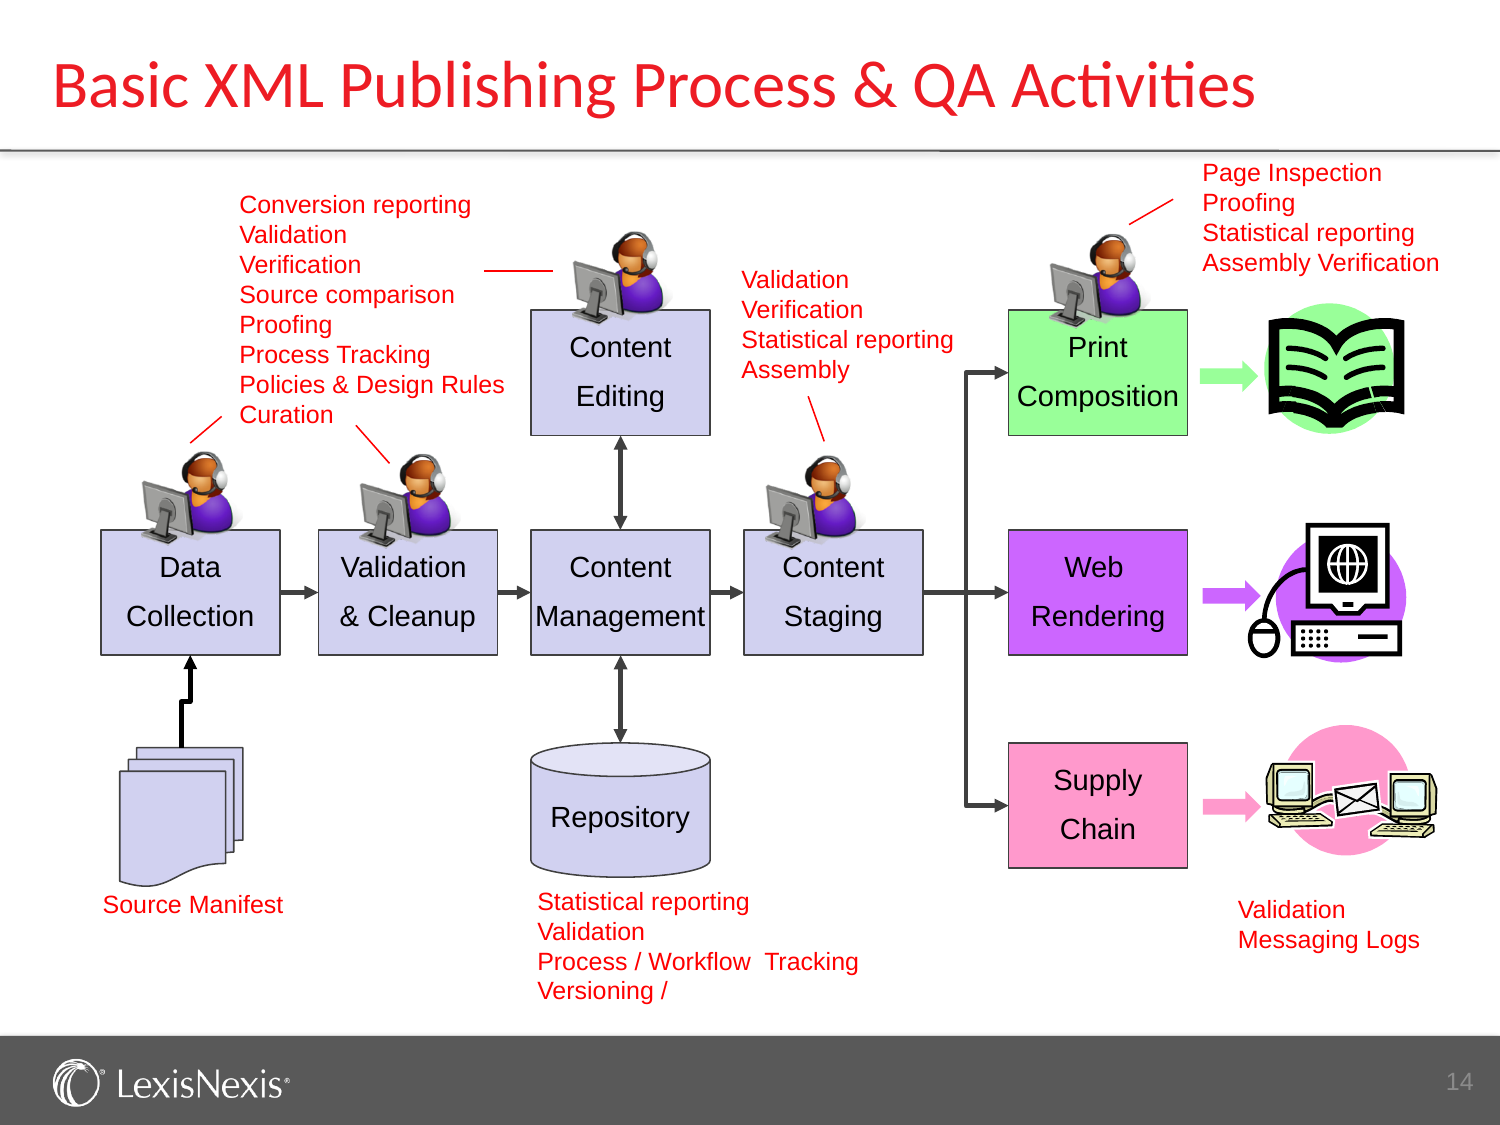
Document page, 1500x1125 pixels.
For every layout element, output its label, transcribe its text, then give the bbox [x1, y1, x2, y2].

text_box [119, 747, 243, 880]
picture [1045, 225, 1151, 331]
text_box Statistical reporting Validation Process / Workflow Tracking Versioning / [522, 877, 875, 1013]
picture [760, 446, 867, 552]
text_box Supply Chain [1008, 742, 1188, 869]
text_box Data Collection [100, 529, 280, 656]
text_box Repository [530, 742, 711, 877]
text_box [1196, 773, 1500, 1077]
picture [567, 222, 674, 329]
text_box Validation & Cleanup [318, 529, 498, 656]
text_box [922, 592, 1009, 806]
text_box Print Composition [1008, 310, 1188, 436]
picture [50, 1056, 292, 1109]
title Basic XML Publishing Process & QA Activities [37, 37, 1463, 138]
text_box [190, 416, 222, 444]
picture [355, 445, 461, 551]
text_box Web Rendering [1013, 529, 1188, 656]
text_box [1247, 522, 1403, 659]
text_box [1263, 303, 1405, 435]
text_box Page Inspection Proofing Statistical reporting Assembly Verification [1187, 148, 1500, 284]
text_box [922, 372, 1009, 590]
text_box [1263, 724, 1440, 856]
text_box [793, 410, 840, 428]
picture [137, 442, 243, 548]
text_box Validation Verification Statistical reporting Assembly [726, 255, 970, 391]
text_box Validation Messaging Logs [1223, 885, 1436, 961]
text_box Content Editing [530, 310, 711, 436]
text_box [1202, 791, 1258, 823]
text_box [1199, 360, 1258, 392]
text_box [353, 427, 392, 462]
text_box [1128, 198, 1174, 225]
text_box Conversion reporting Validation Verification Source comparison Proofing Process Tracking Policies & Design Rules Curation [224, 181, 521, 466]
text_box Source Manifest [87, 880, 299, 956]
text_box Content Management [530, 529, 711, 656]
text_box Content Staging [744, 529, 917, 656]
text_box [1202, 588, 1242, 604]
